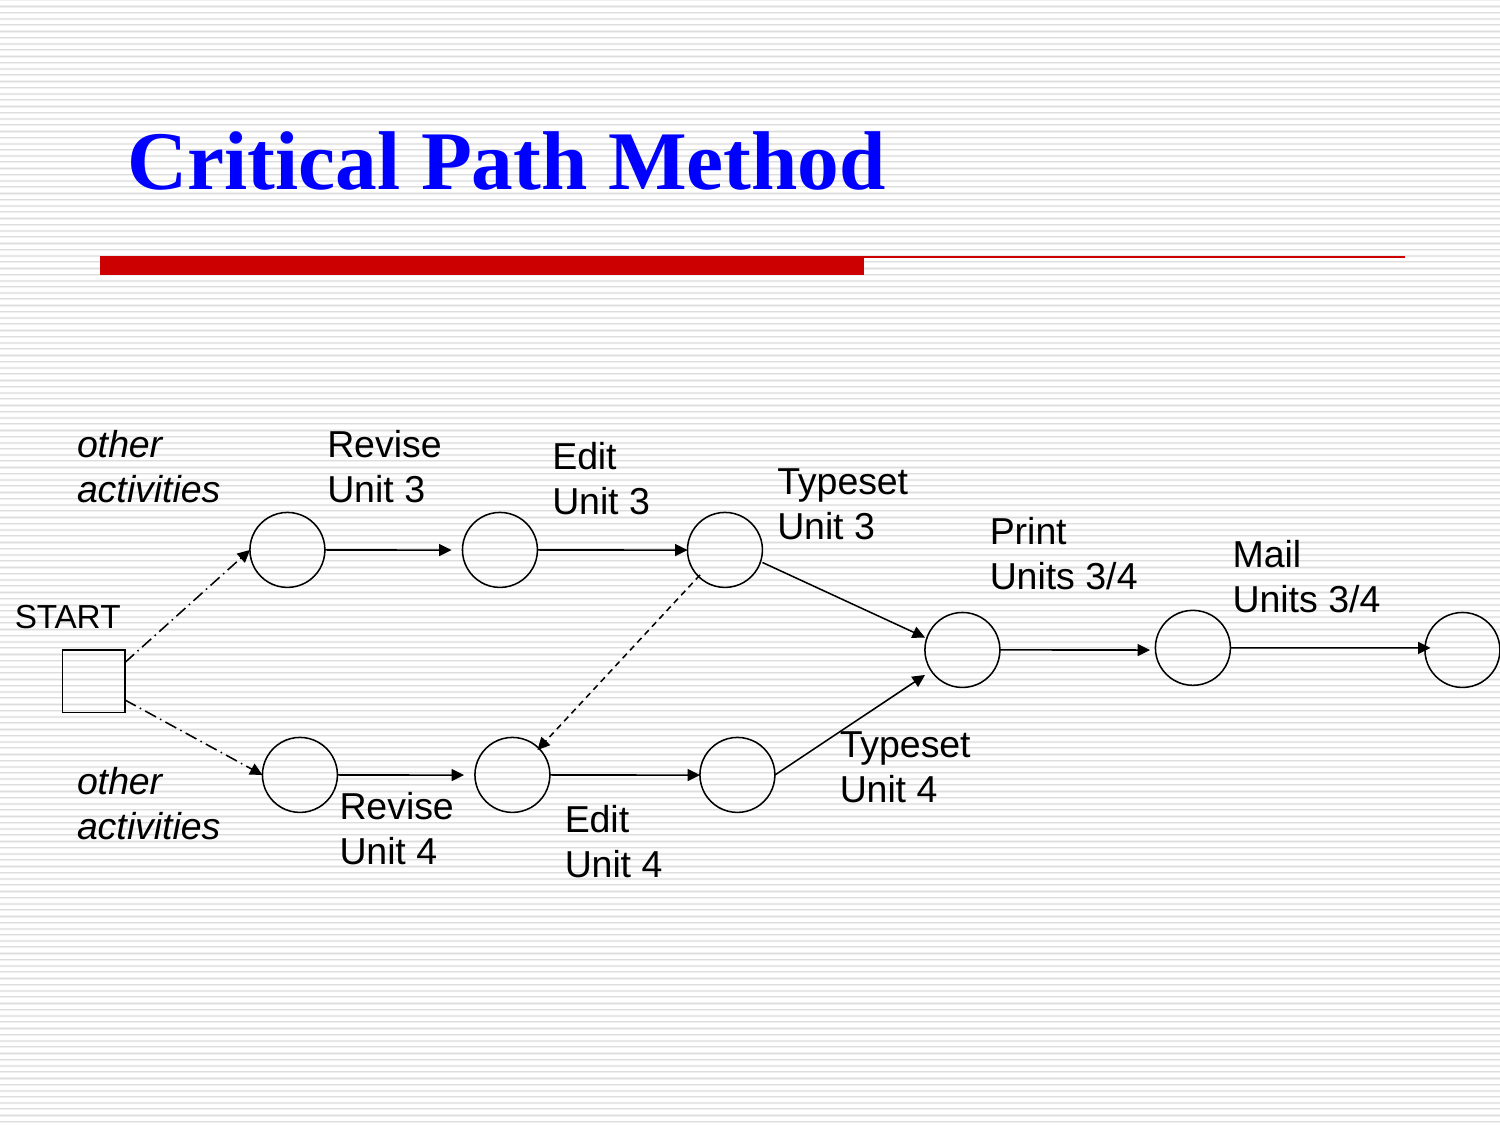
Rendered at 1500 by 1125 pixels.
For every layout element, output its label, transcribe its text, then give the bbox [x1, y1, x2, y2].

text_box other activities [62, 749, 275, 855]
text_box Revise Unit 4 [324, 774, 536, 880]
text_box Typeset Unit 3 [762, 449, 963, 555]
text_box [1155, 610, 1231, 686]
text_box [1230, 641, 1425, 655]
text_box Typeset Unit 4 [825, 712, 1025, 818]
text_box [699, 737, 775, 813]
text_box [537, 736, 551, 751]
text_box [462, 518, 538, 588]
text_box [924, 612, 1000, 688]
text_box [249, 512, 325, 588]
title Critical Path Method [112, 62, 1388, 250]
text_box Print Units 3/4 [974, 499, 1200, 605]
text_box [231, 549, 250, 567]
text_box [474, 737, 550, 805]
text_box [1424, 612, 1500, 688]
text_box Revise Unit 3 [312, 412, 524, 518]
text_box [62, 649, 125, 713]
text_box [325, 543, 452, 557]
text_box [272, 737, 338, 813]
text_box Edit Unit 3 [537, 424, 721, 530]
text_box [762, 562, 925, 638]
text_box START [0, 587, 200, 643]
text_box [1000, 643, 1150, 657]
picture [0, 0, 1500, 1125]
text_box [869, 675, 925, 712]
text_box [550, 768, 699, 782]
text_box [538, 543, 687, 557]
text_box Mail Units 3/4 [1217, 522, 1443, 628]
text_box [451, 768, 462, 774]
text_box other activities [62, 412, 275, 518]
text_box [687, 512, 763, 588]
picture [1226, 628, 1431, 647]
text_box Edit Unit 4 [549, 787, 733, 893]
